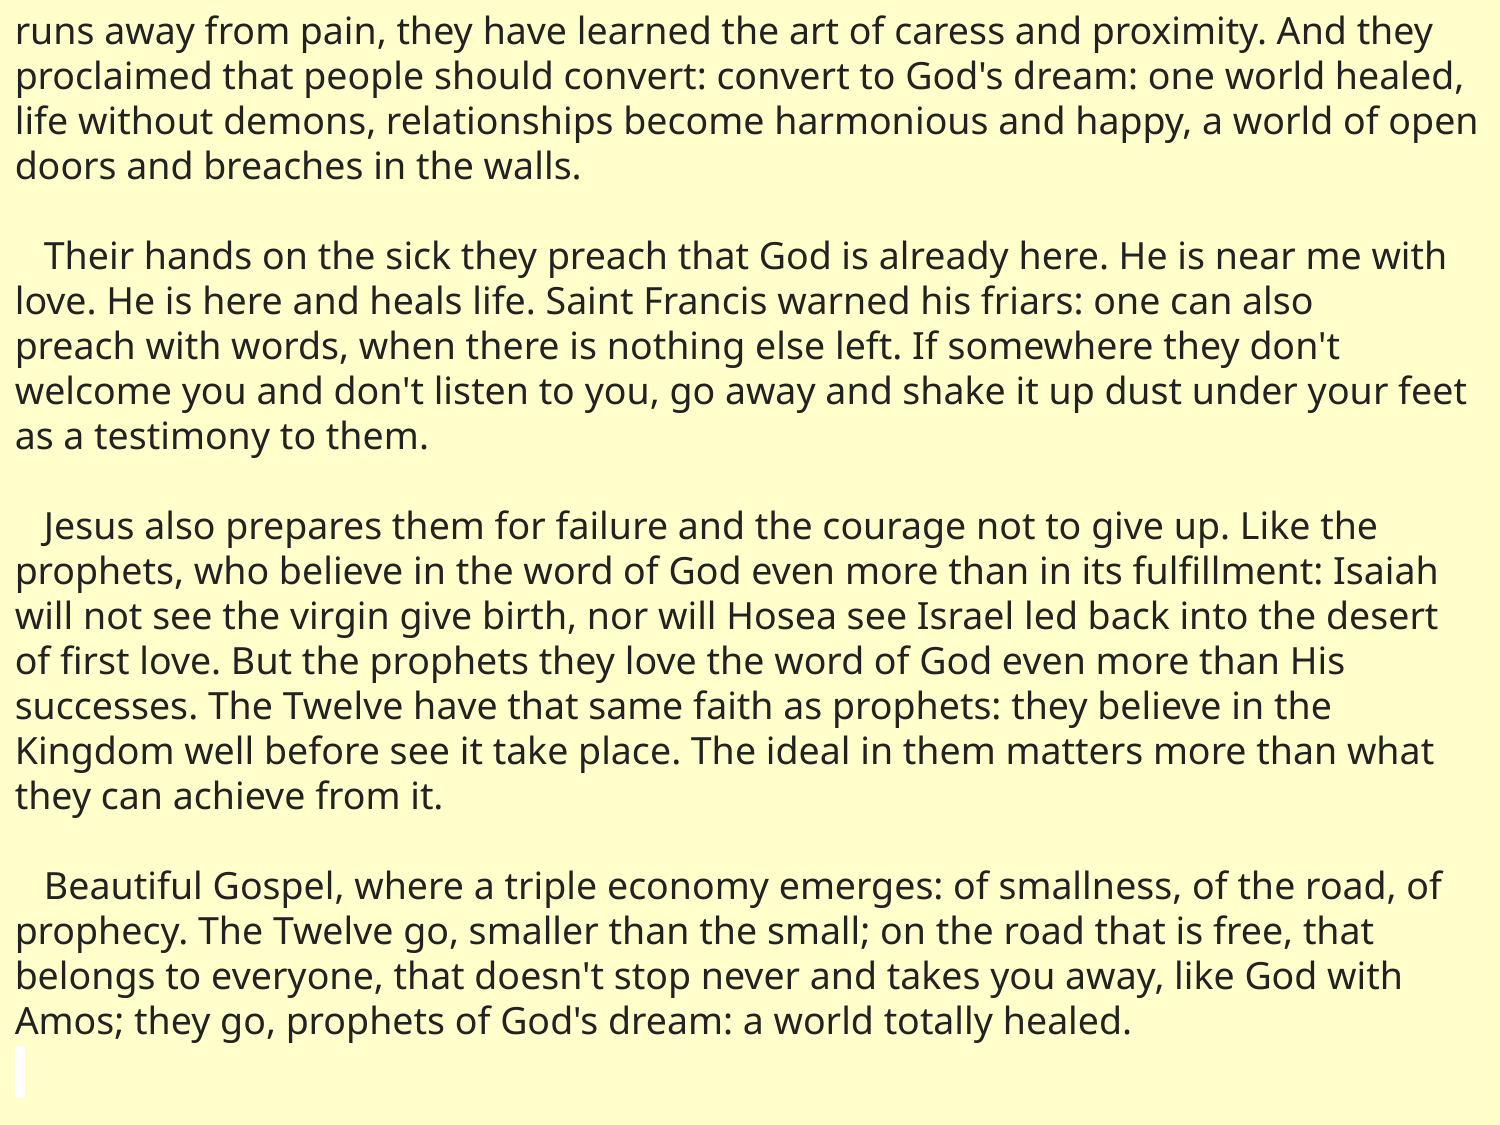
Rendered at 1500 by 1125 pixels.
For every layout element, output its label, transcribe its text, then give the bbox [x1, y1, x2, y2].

text_box runs away from pain, they have learned the art of caress and proximity. And they proclaimed that people should convert: convert to God's dream: one world healed, life without demons, relationships become harmonious and happy, a world of open doors and breaches in the walls. Their hands on the sick they preach that God is already here. He is near me with love. He is here and heals life. Saint Francis warned his friars: one can also preach with words, when there is nothing else left. If somewhere they don't welcome you and don't listen to you, go away and shake it up dust under your feet as a testimony to them. Jesus also prepares them for failure and the courage not to give up. Like the prophets, who believe in the word of God even more than in its fulfillment: Isaiah will not see the virgin give birth, nor will Hosea see Israel led back into the desert of first love. But the prophets they love the word of God even more than His successes. The Twelve have that same faith as prophets: they believe in the Kingdom well before see it take place. The ideal in them matters more than what they can achieve from it. Beautiful Gospel, where a triple economy emerges: of smallness, of the road, of prophecy. The Twelve go, smaller than the small; on the road that is free, that belongs to everyone, that doesn't stop never and takes you away, like God with Amos; they go, prophets of God's dream: a world totally healed. [0, 0, 1500, 1102]
